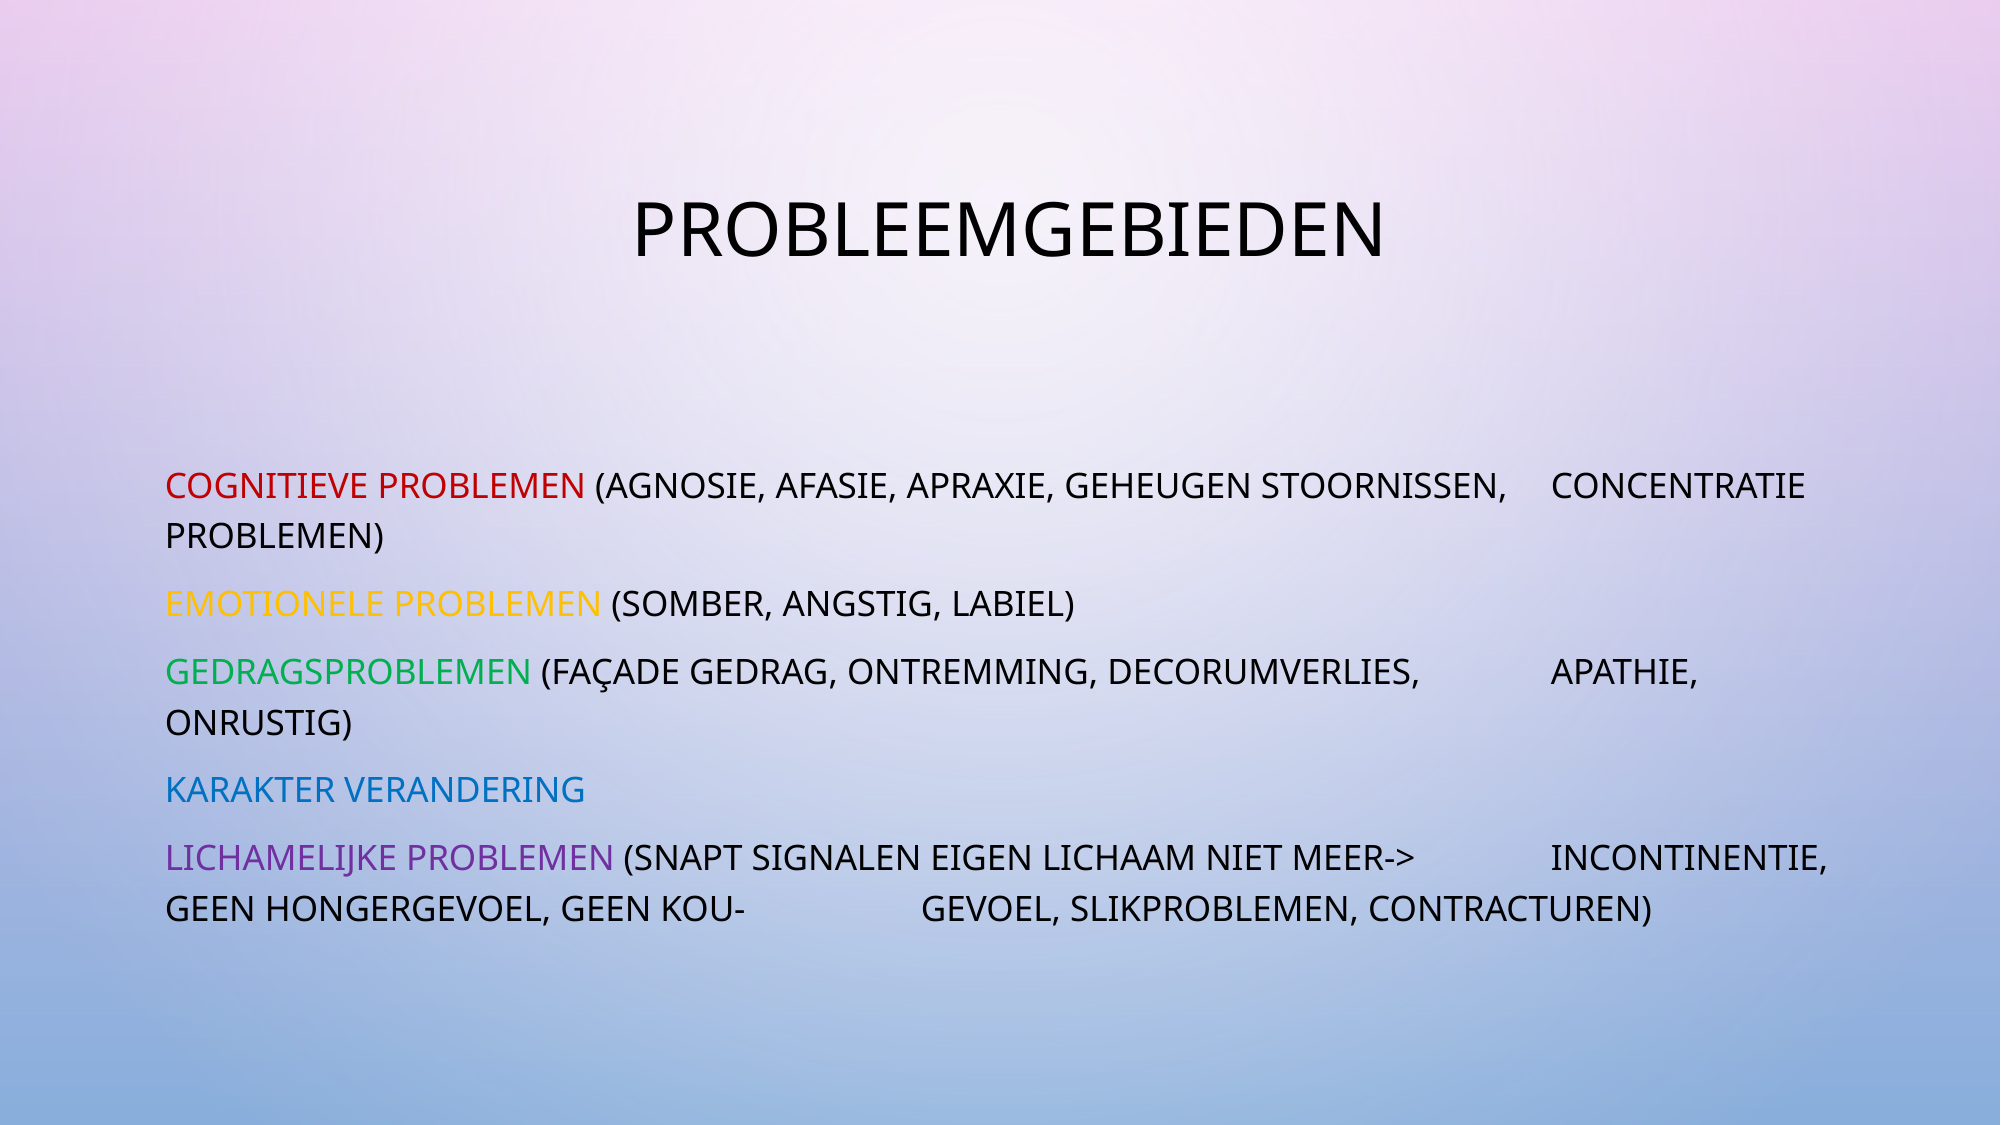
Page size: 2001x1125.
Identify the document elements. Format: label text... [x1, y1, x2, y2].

title Probleemgebieden [149, 101, 1851, 364]
list Cognitieve problemen (agnosie, afasie, apraxie, geheugen stoornissen, concentratie problemen) Emotionele problemen (somber, angstig, labiel) Gedragsproblemen (façade gedrag, ontremming, decorumverlies, apathie, onrustig) Karakter verandering Lichamelijke problemen (snapt signalen eigen lichaam niet meer-> incontinentie, geen hongergevoel, geen kou- gevoel, slikproblemen, contracturen) [149, 388, 1851, 950]
text_box [0, 0, 2000, 615]
